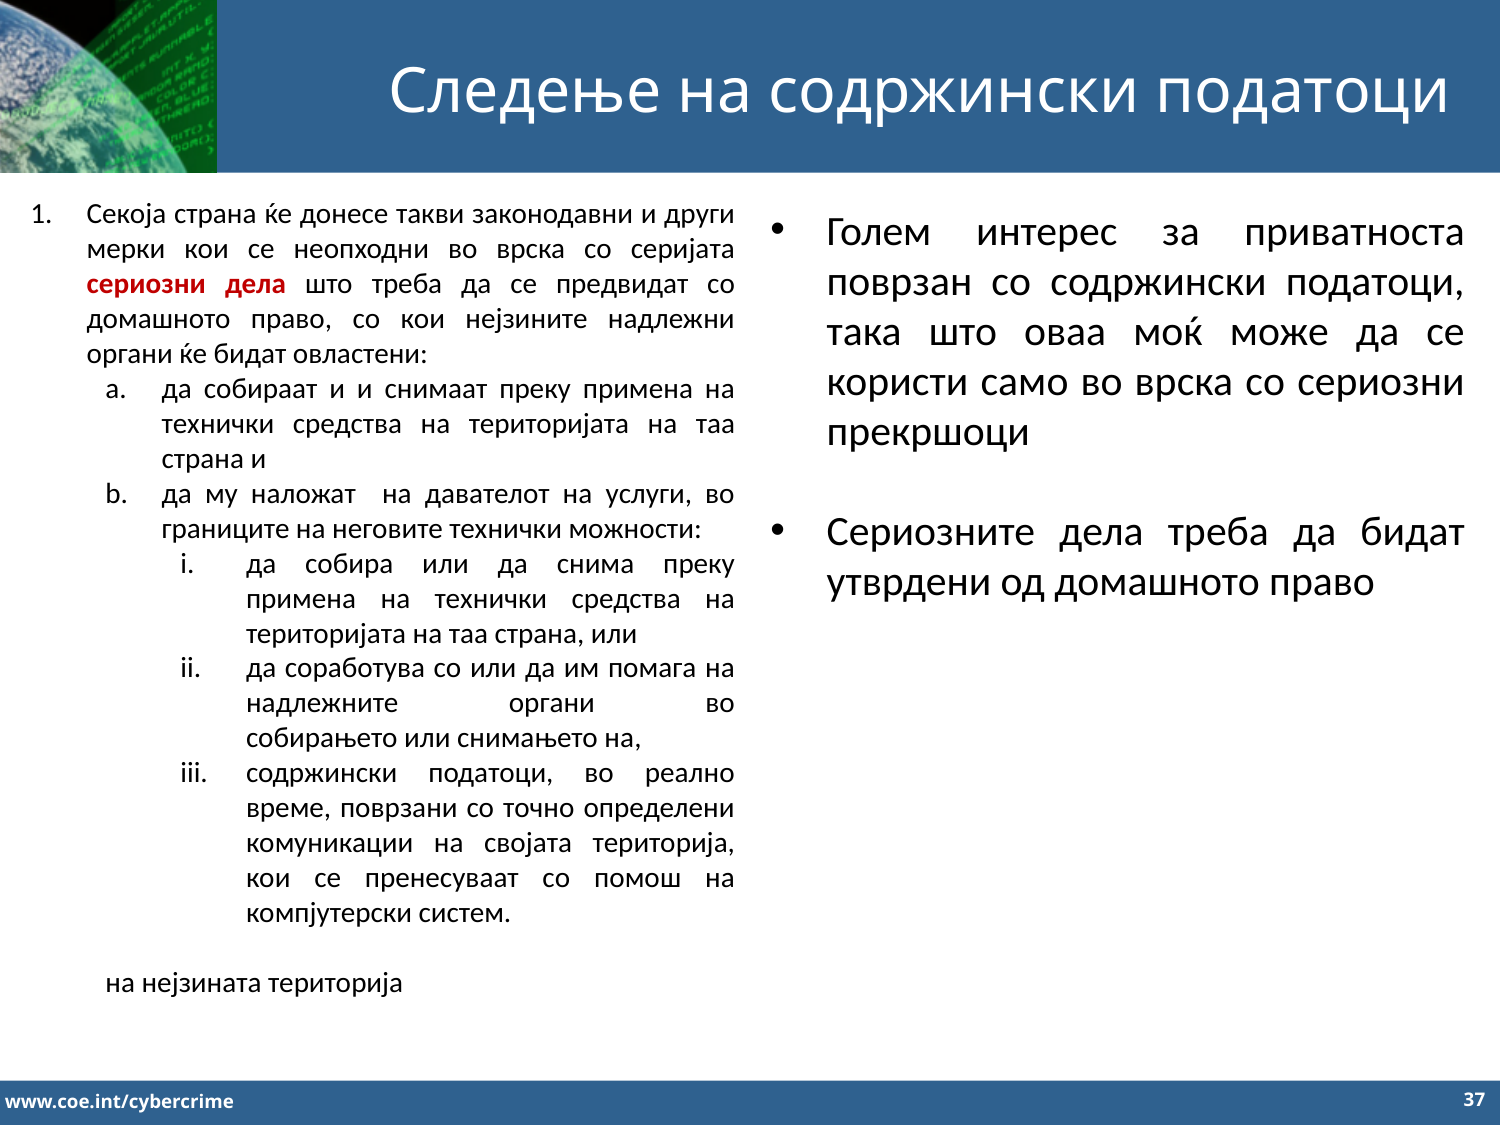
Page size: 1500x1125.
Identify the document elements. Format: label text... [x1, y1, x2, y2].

picture [0, 0, 217, 173]
text_box Секоја страна ќе донесе такви законодавни и други мерки кои се неопходни во врска со серијата сериозни дела што треба да се предвидат со домашното право, со кои нејзините надлежни органи ќе бидат овластени: да собираат и и снимаат преку примена на технички средства на територијата на таа страна и да му наложат на давателот на услуги, во границите на неговите технички можности: да собира или да снима преку примена на технички средства на територијата на таа страна, или да соработува со или да им помага на надлежните органи во собирањето или снимањето на, содржински податоци, во реално време, поврзани со точно определени комуникации на својата територија, кои се пренесуваат со помош на компјутерски систем. на нејзината територија [15, 186, 750, 1006]
text_box Следење на содржински податоци [230, 42, 1483, 133]
text_box Голем интерес за приватноста поврзан со содржински податоци, така што оваа моќ може да се користи само во врска со сериозни прекршоци Сериозните дела треба да бидат утврдени од домашното право [755, 196, 1480, 612]
